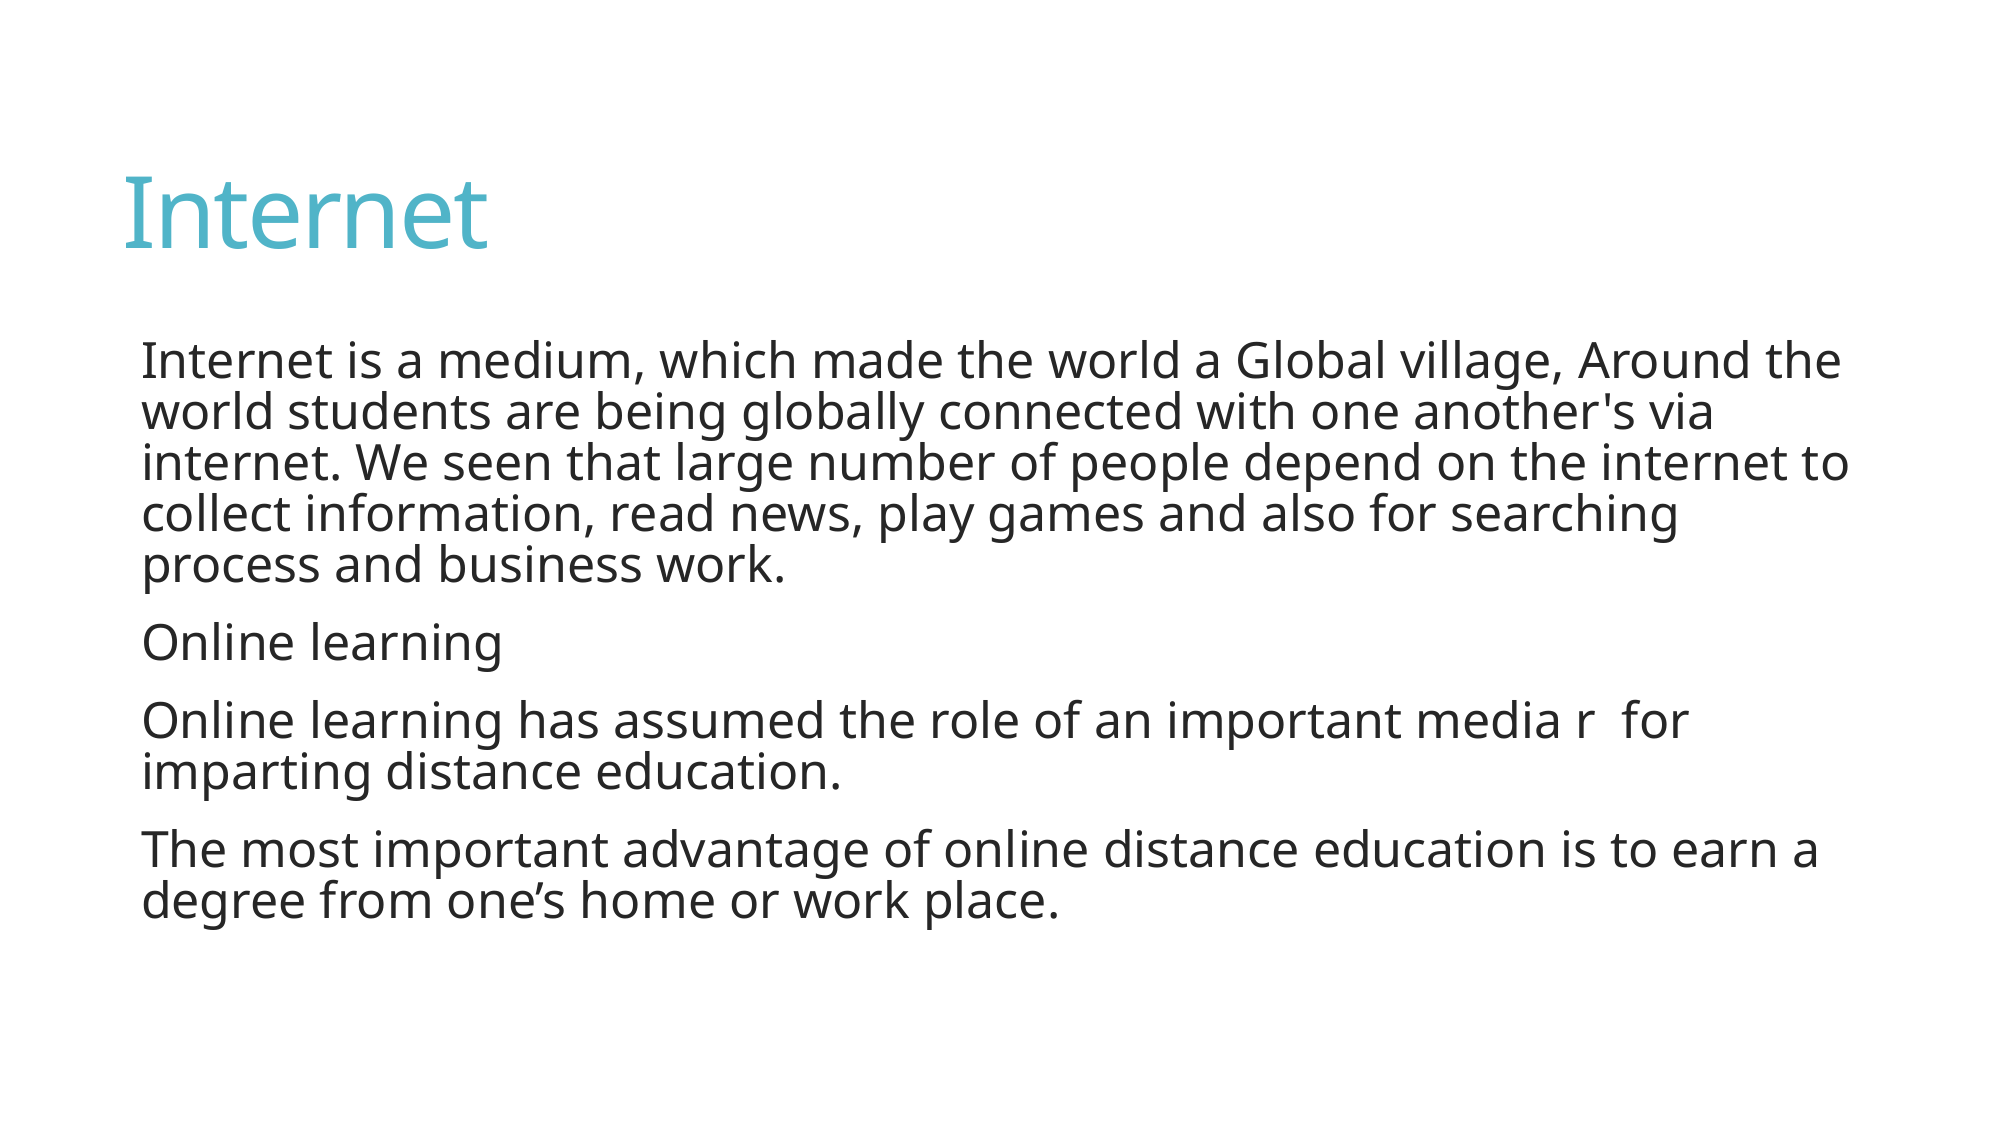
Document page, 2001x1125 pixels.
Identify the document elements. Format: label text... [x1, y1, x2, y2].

list Internet is a medium, which made the world a Global village, Around the world students are being globally connected with one another's via internet. We seen that large number of people depend on the internet to collect information, read news, play games and also for searching process and business work. Online learning Online learning has assumed the role of an important media r for imparting distance education. The most important advantage of online distance education is to earn a degree from one’s home or work place. [111, 329, 1876, 948]
title Internet [107, 81, 1875, 354]
